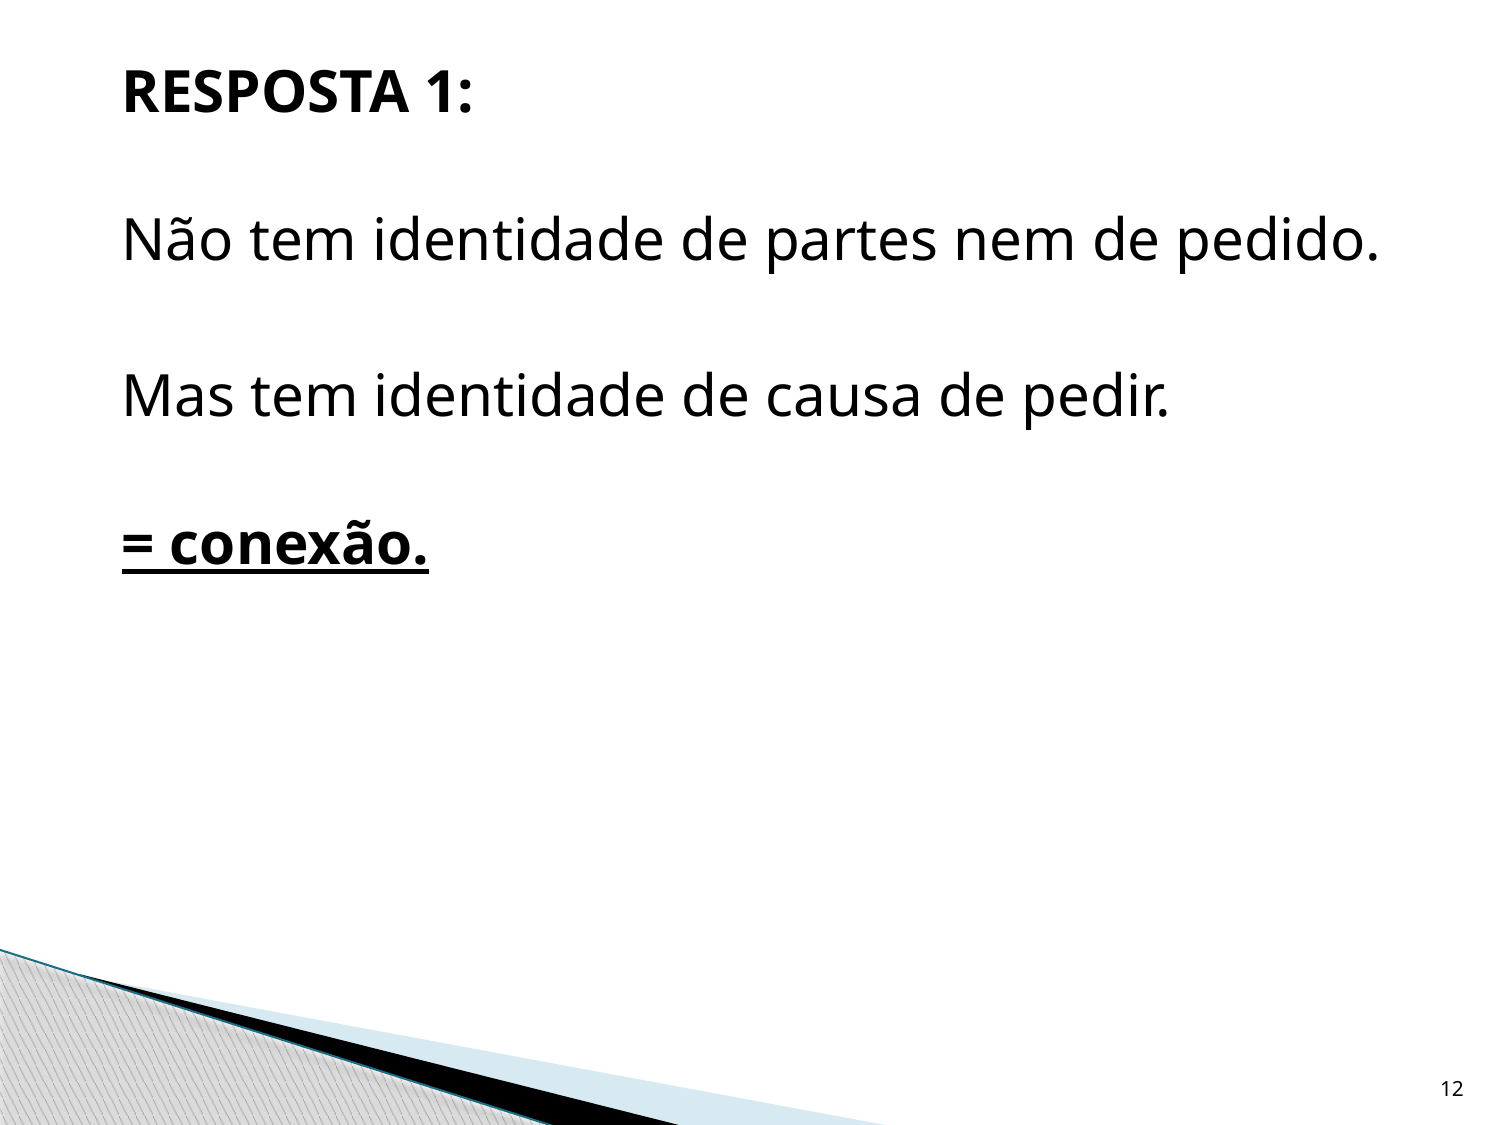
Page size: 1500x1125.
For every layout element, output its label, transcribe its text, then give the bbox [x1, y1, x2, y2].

slide_number 12 [1418, 1051, 1479, 1112]
list RESPOSTA 1: Não tem identidade de partes nem de pedido. Mas tem identidade de causa de pedir. = conexão. [46, 46, 1465, 1079]
